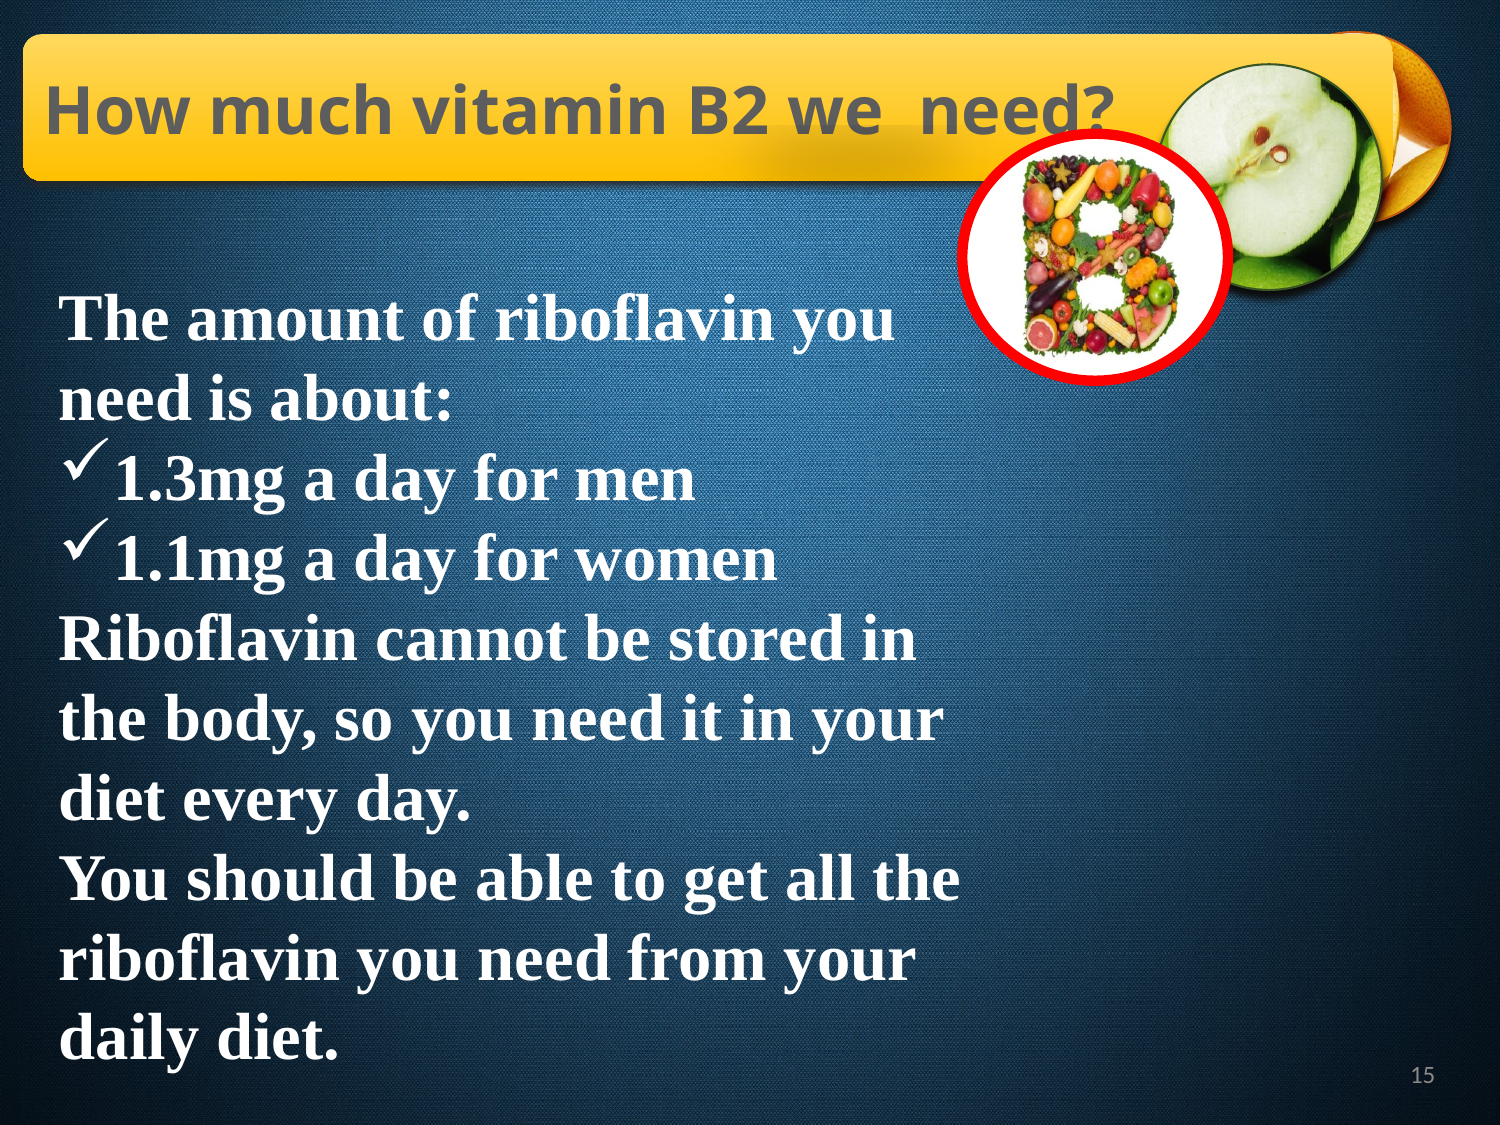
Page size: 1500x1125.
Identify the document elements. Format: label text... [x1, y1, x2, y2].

text_box How much vitamin B2 we need? [21, 33, 1394, 182]
slide_number 15 [1377, 1043, 1451, 1104]
text_box The amount of riboflavin you need is about: 1.3mg a day for men 1.1mg a day for women Riboflavin cannot be stored in the body, so you need it in your diet every day. You should be able to get all the riboflavin you need from your daily diet. [43, 266, 994, 1081]
text_box [1163, 63, 1383, 291]
picture [0, 0, 1500, 1125]
text_box [1386, 36, 1452, 220]
